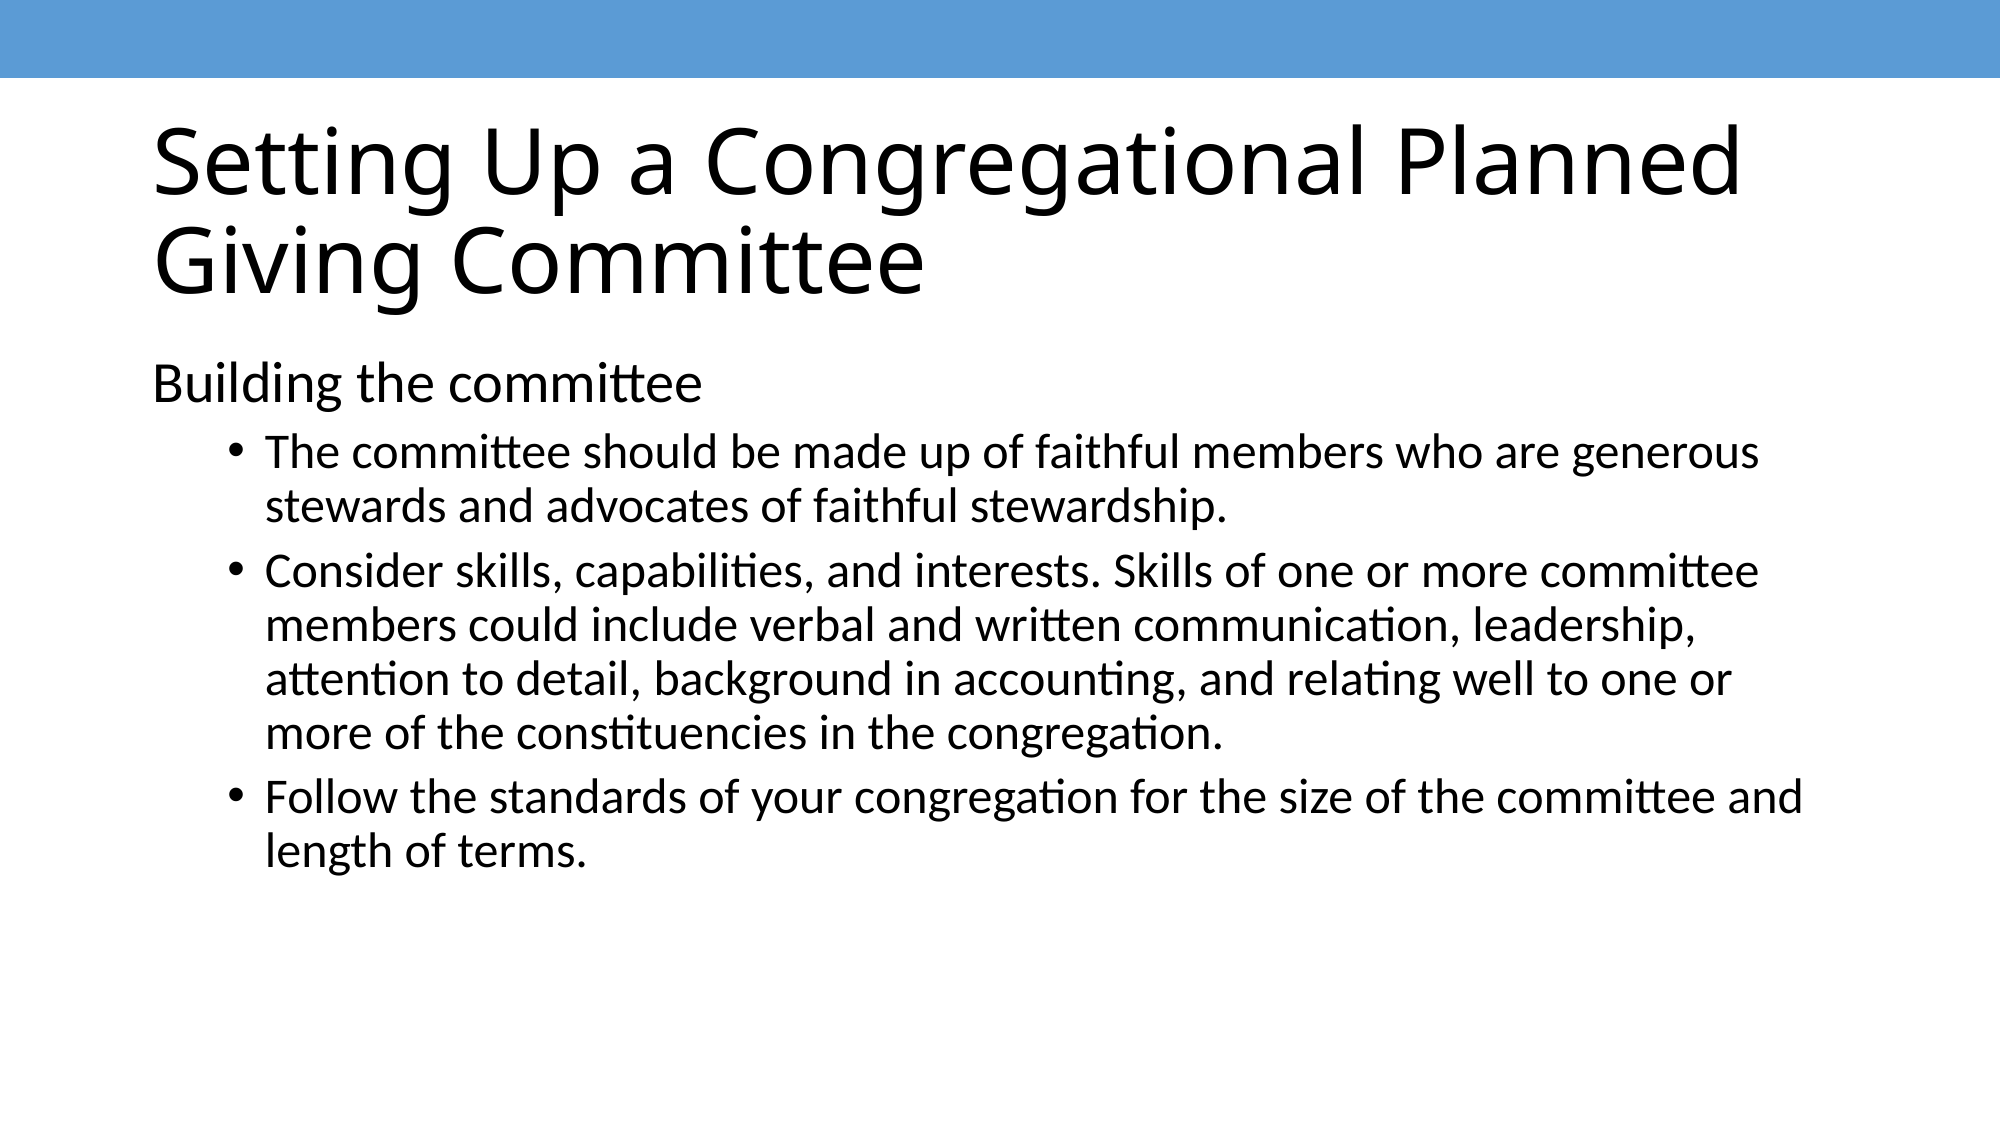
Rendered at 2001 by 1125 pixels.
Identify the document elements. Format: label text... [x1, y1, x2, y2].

list Building the committee The committee should be made up of faithful members who are generous stewards and advocates of faithful stewardship. Consider skills, capabilities, and interests. Skills of one or more committee members could include verbal and written communication, leadership, attention to detail, background in accounting, and relating well to one or more of the constituencies in the congregation. Follow the standards of your congregation for the size of the committee and length of terms. [137, 344, 1863, 1054]
title Setting Up a Congregational Planned Giving Committee [137, 105, 1863, 323]
